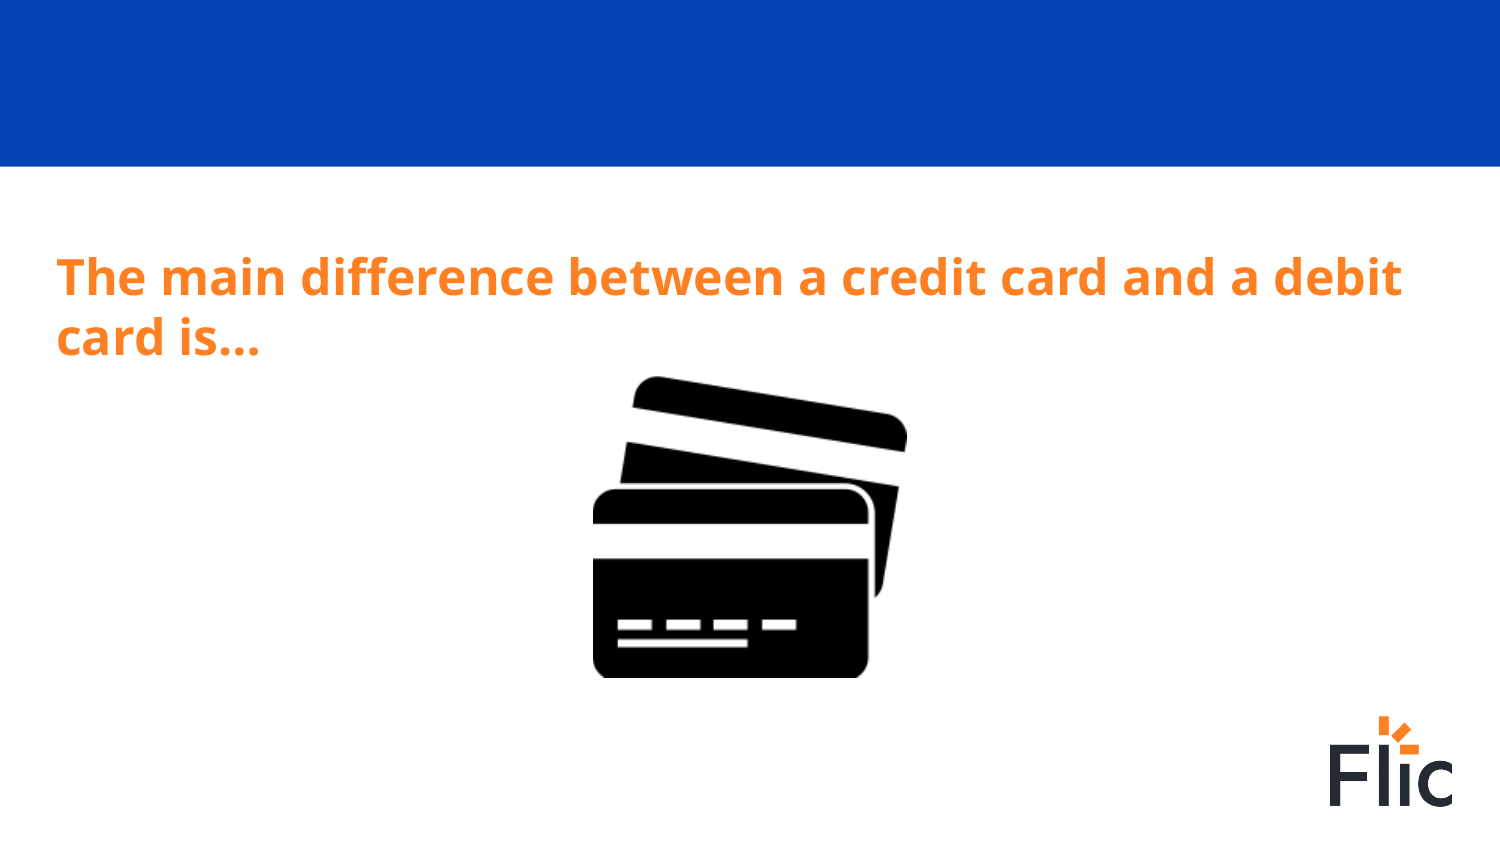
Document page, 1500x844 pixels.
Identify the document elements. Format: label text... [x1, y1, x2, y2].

picture [593, 364, 907, 678]
text_box The main difference between a credit card and a debit card is… [41, 230, 1459, 381]
picture [1330, 716, 1452, 807]
